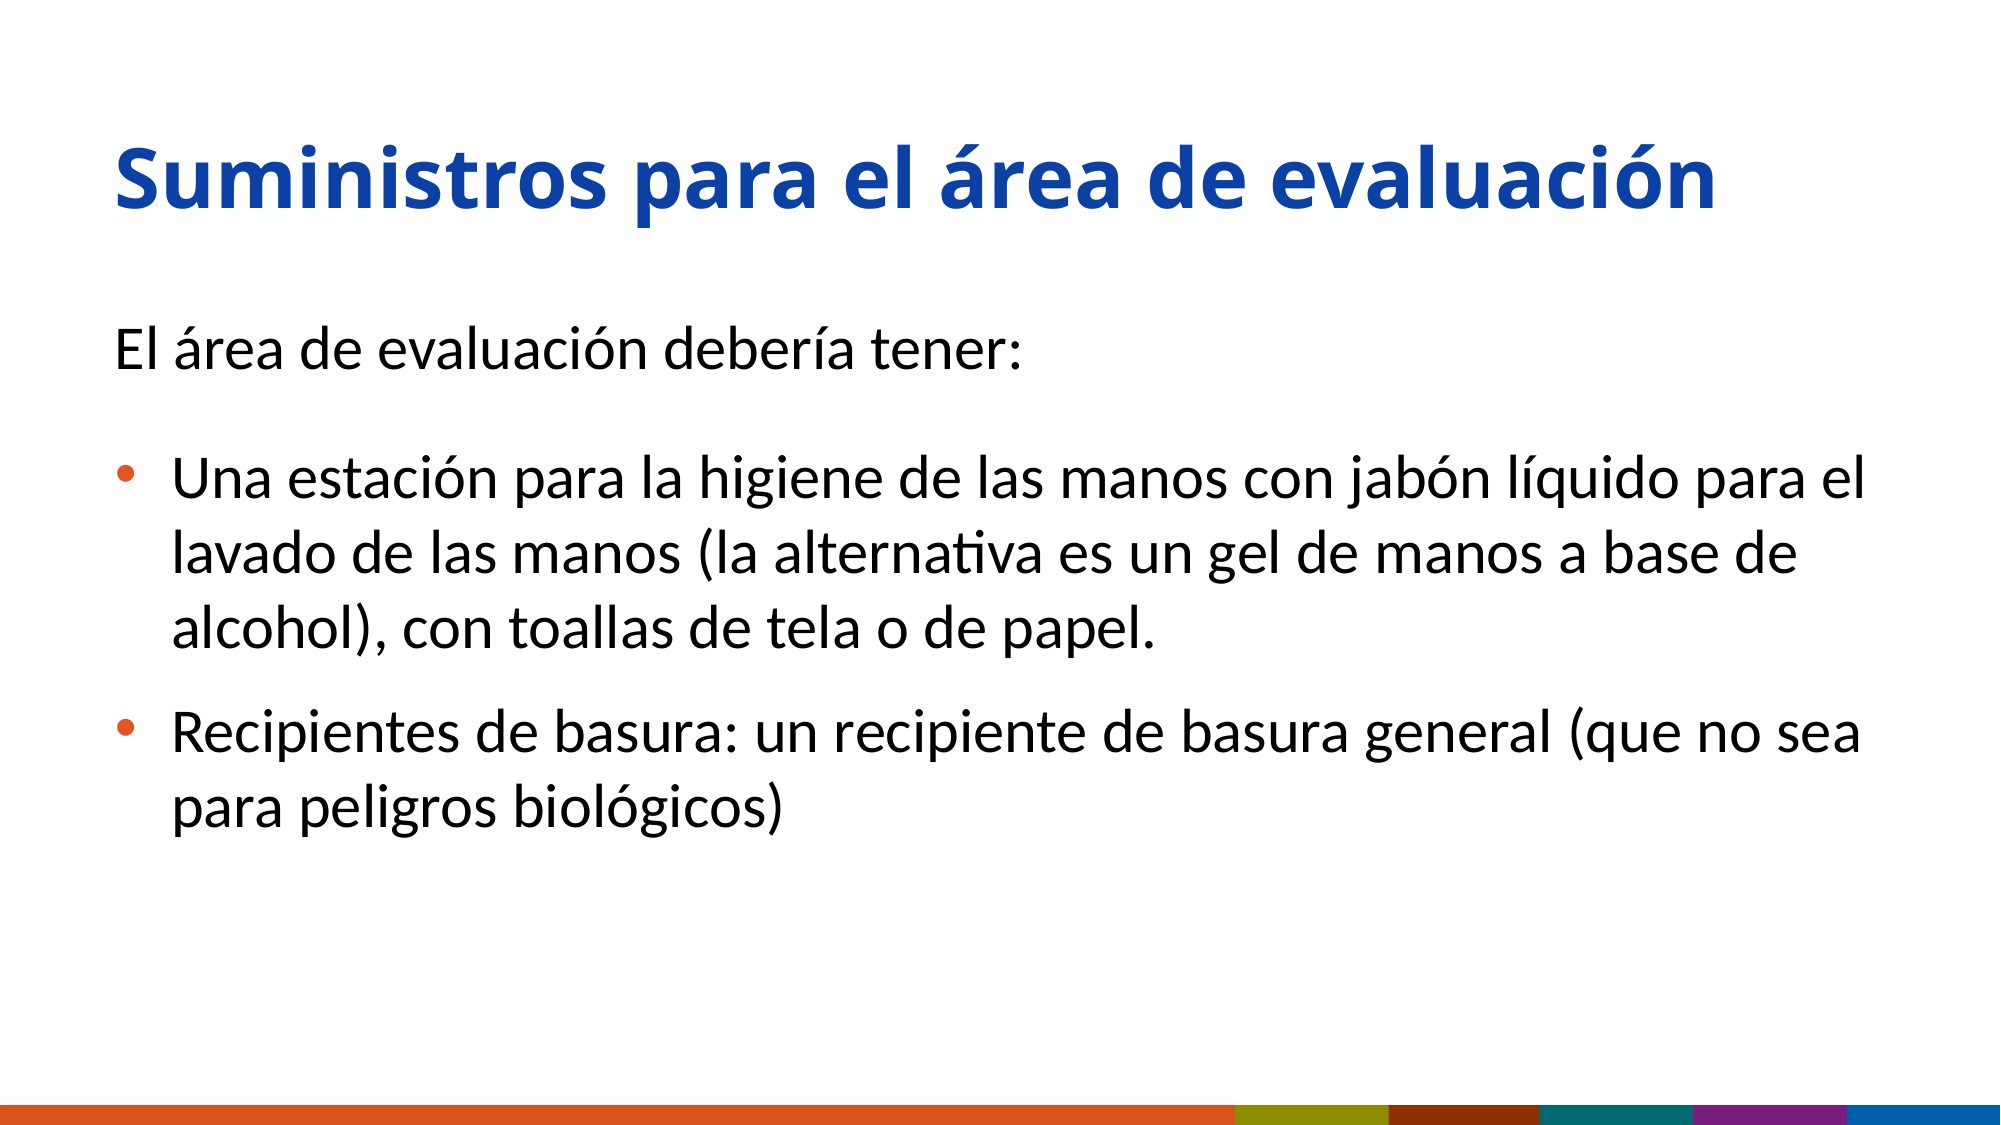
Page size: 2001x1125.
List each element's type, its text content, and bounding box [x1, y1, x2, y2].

title Suministros para el área de evaluación [99, 45, 1900, 233]
list El área de evaluación debería tener: Una estación para la higiene de las manos con jabón líquido para el lavado de las manos (la alternativa es un gel de manos a base de alcohol), con toallas de tela o de papel. Recipientes de basura: un recipiente de basura general (que no sea para peligros biológicos) [99, 299, 1900, 985]
picture [0, 1105, 2000, 1125]
